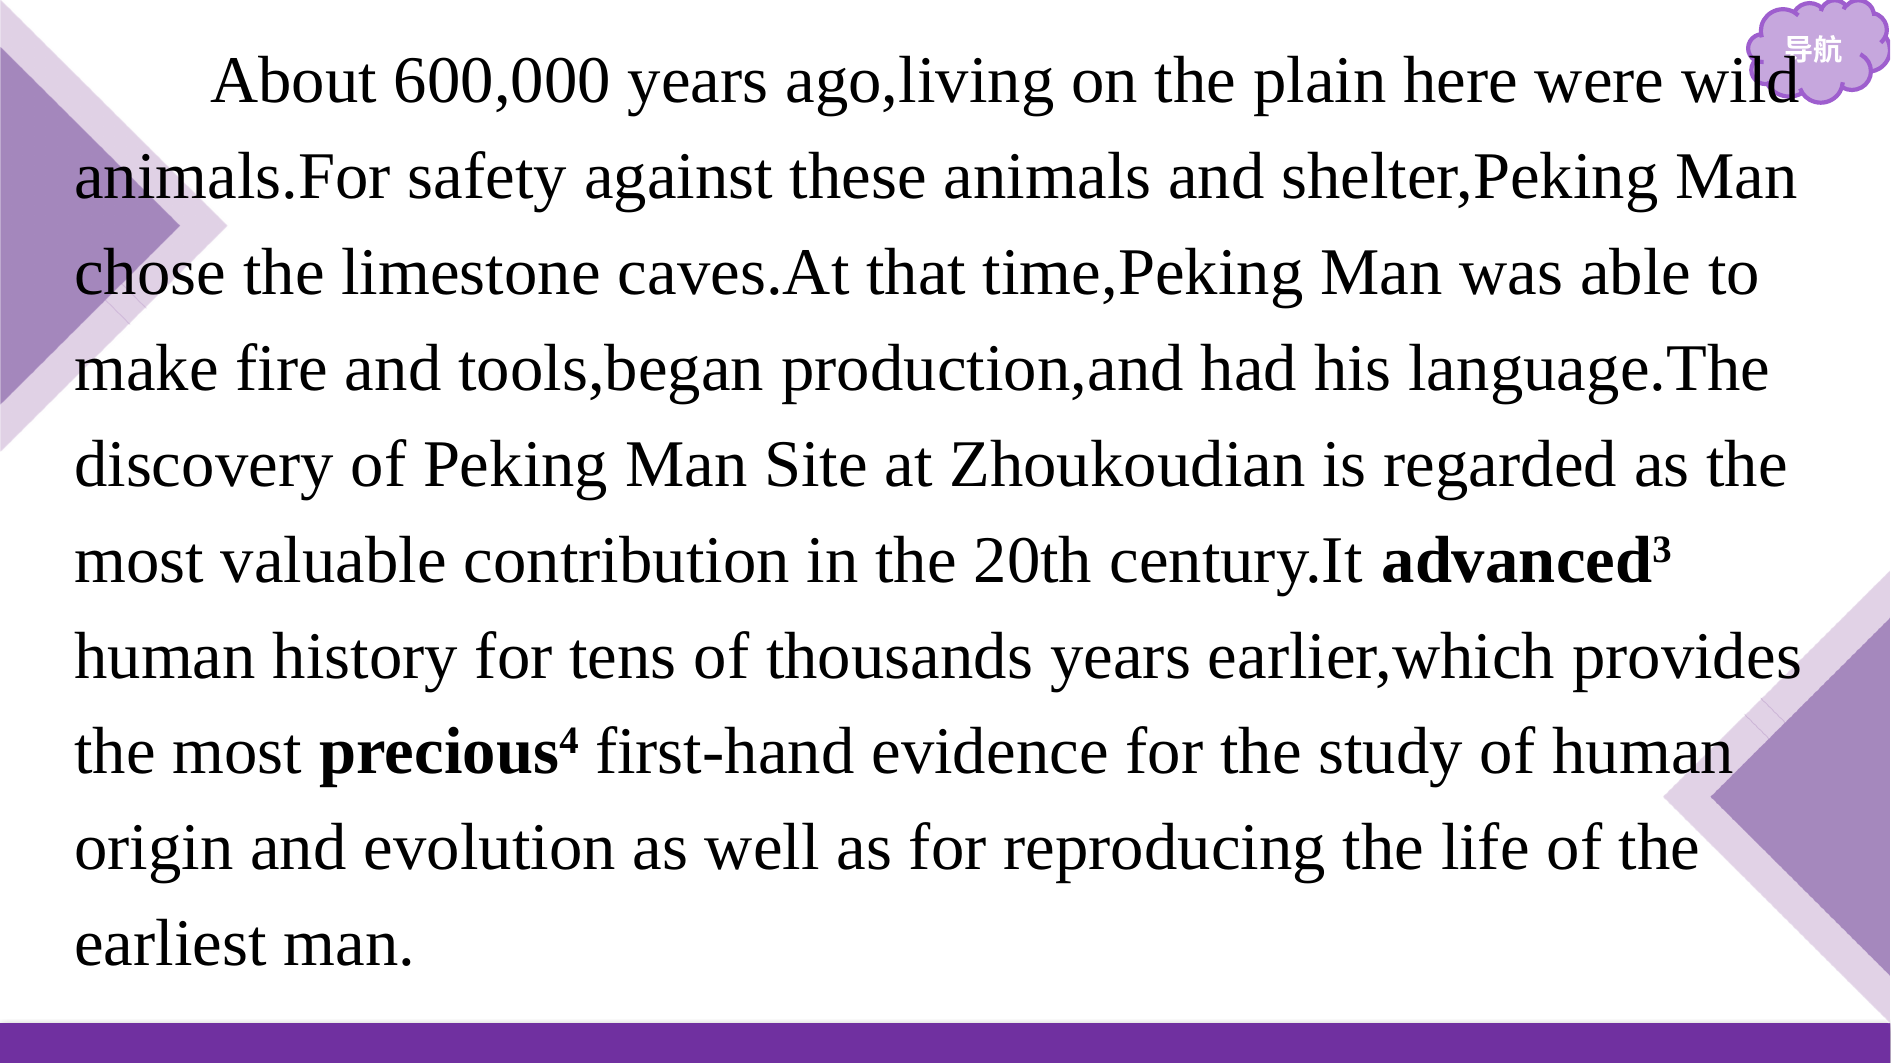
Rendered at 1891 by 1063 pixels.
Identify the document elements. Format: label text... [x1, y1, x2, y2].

picture [1660, 570, 1890, 1024]
text_box About 600,000 years ago,living on the plain here were wild animals.For safety against these animals and shelter,Peking Man chose the limestone caves.At that time,Peking Man was able to make fire and tools,began production,and had his language.The discovery of Peking Man Site at Zhoukoudian is regarded as the most valuable contribution in the 20th century.It advanced3 human history for tens of thousands years earlier,which provides the most precious4 first-hand evidence for the study of human origin and evolution as well as for reproducing the life of the earliest man. [59, 12, 1833, 987]
picture [1, 0, 230, 451]
